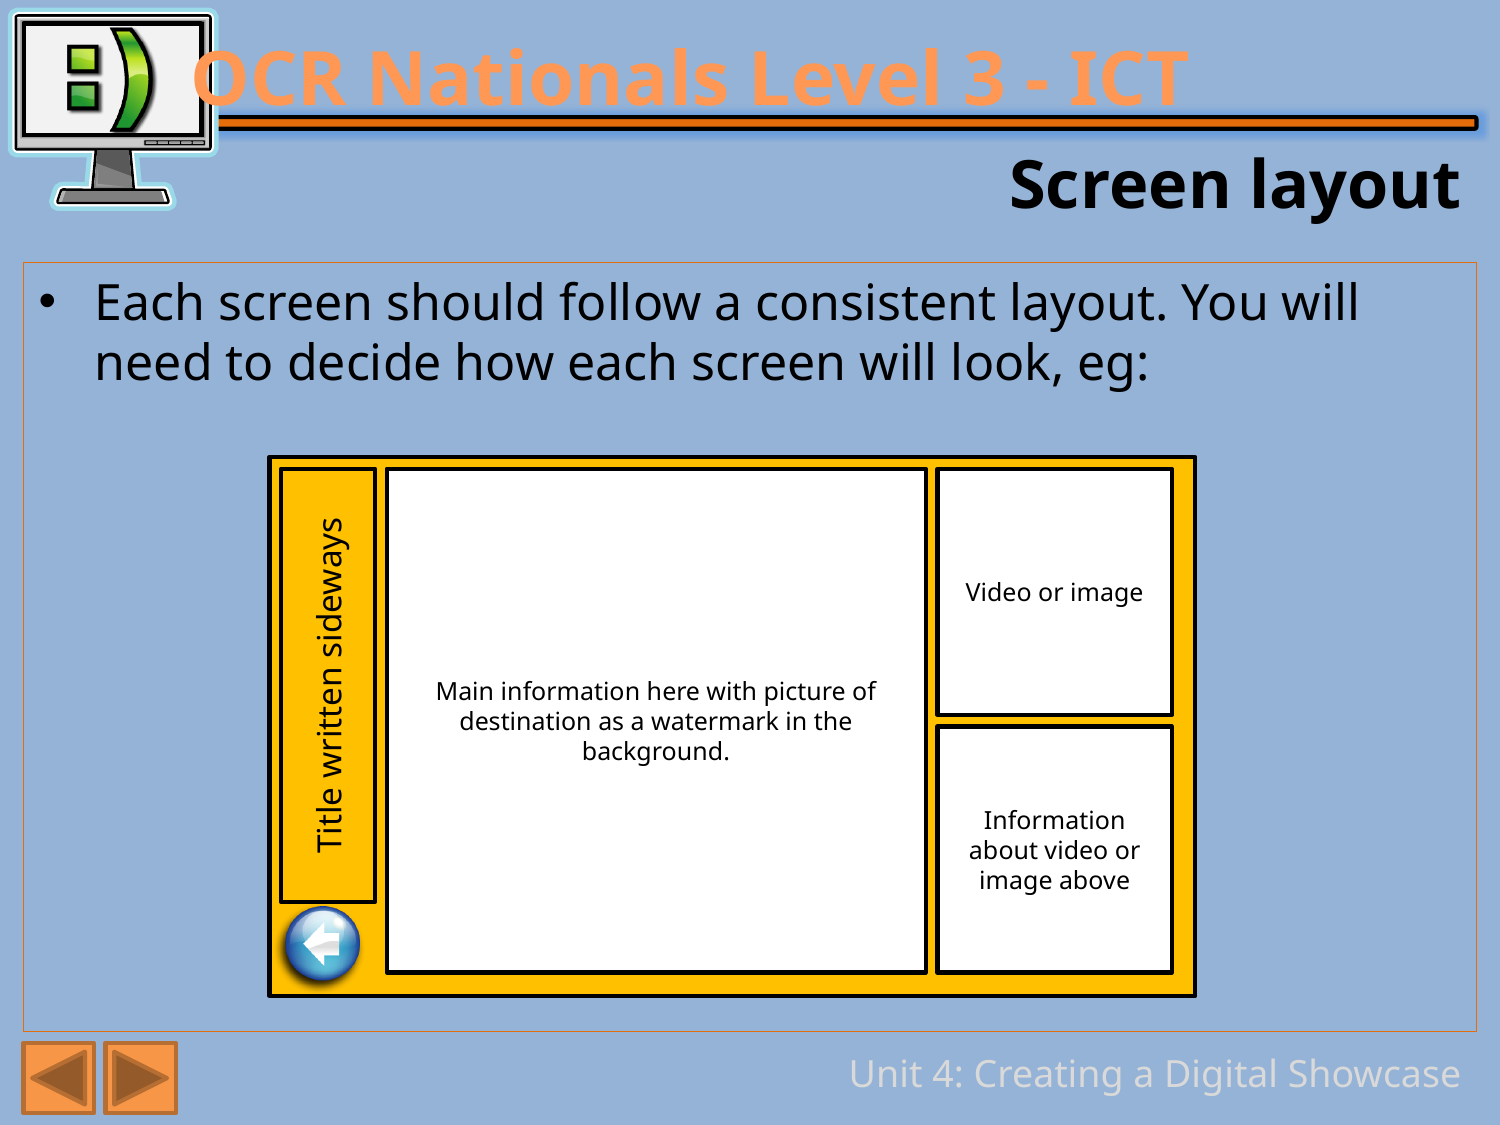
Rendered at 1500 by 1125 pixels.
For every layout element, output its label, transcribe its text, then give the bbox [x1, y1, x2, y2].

list Each screen should follow a consistent layout. You will need to decide how each screen will look, eg: [23, 262, 1477, 1032]
title Screen layout [187, 117, 1477, 247]
text_box Information about video or image above [935, 724, 1174, 975]
text_box Main information here with picture of destination as a watermark in the background. [385, 467, 928, 975]
text_box [267, 455, 1197, 998]
picture [269, 890, 376, 997]
text_box Video or image [935, 467, 1174, 717]
text_box Title written sideways [279, 467, 377, 890]
picture [48, 21, 172, 139]
